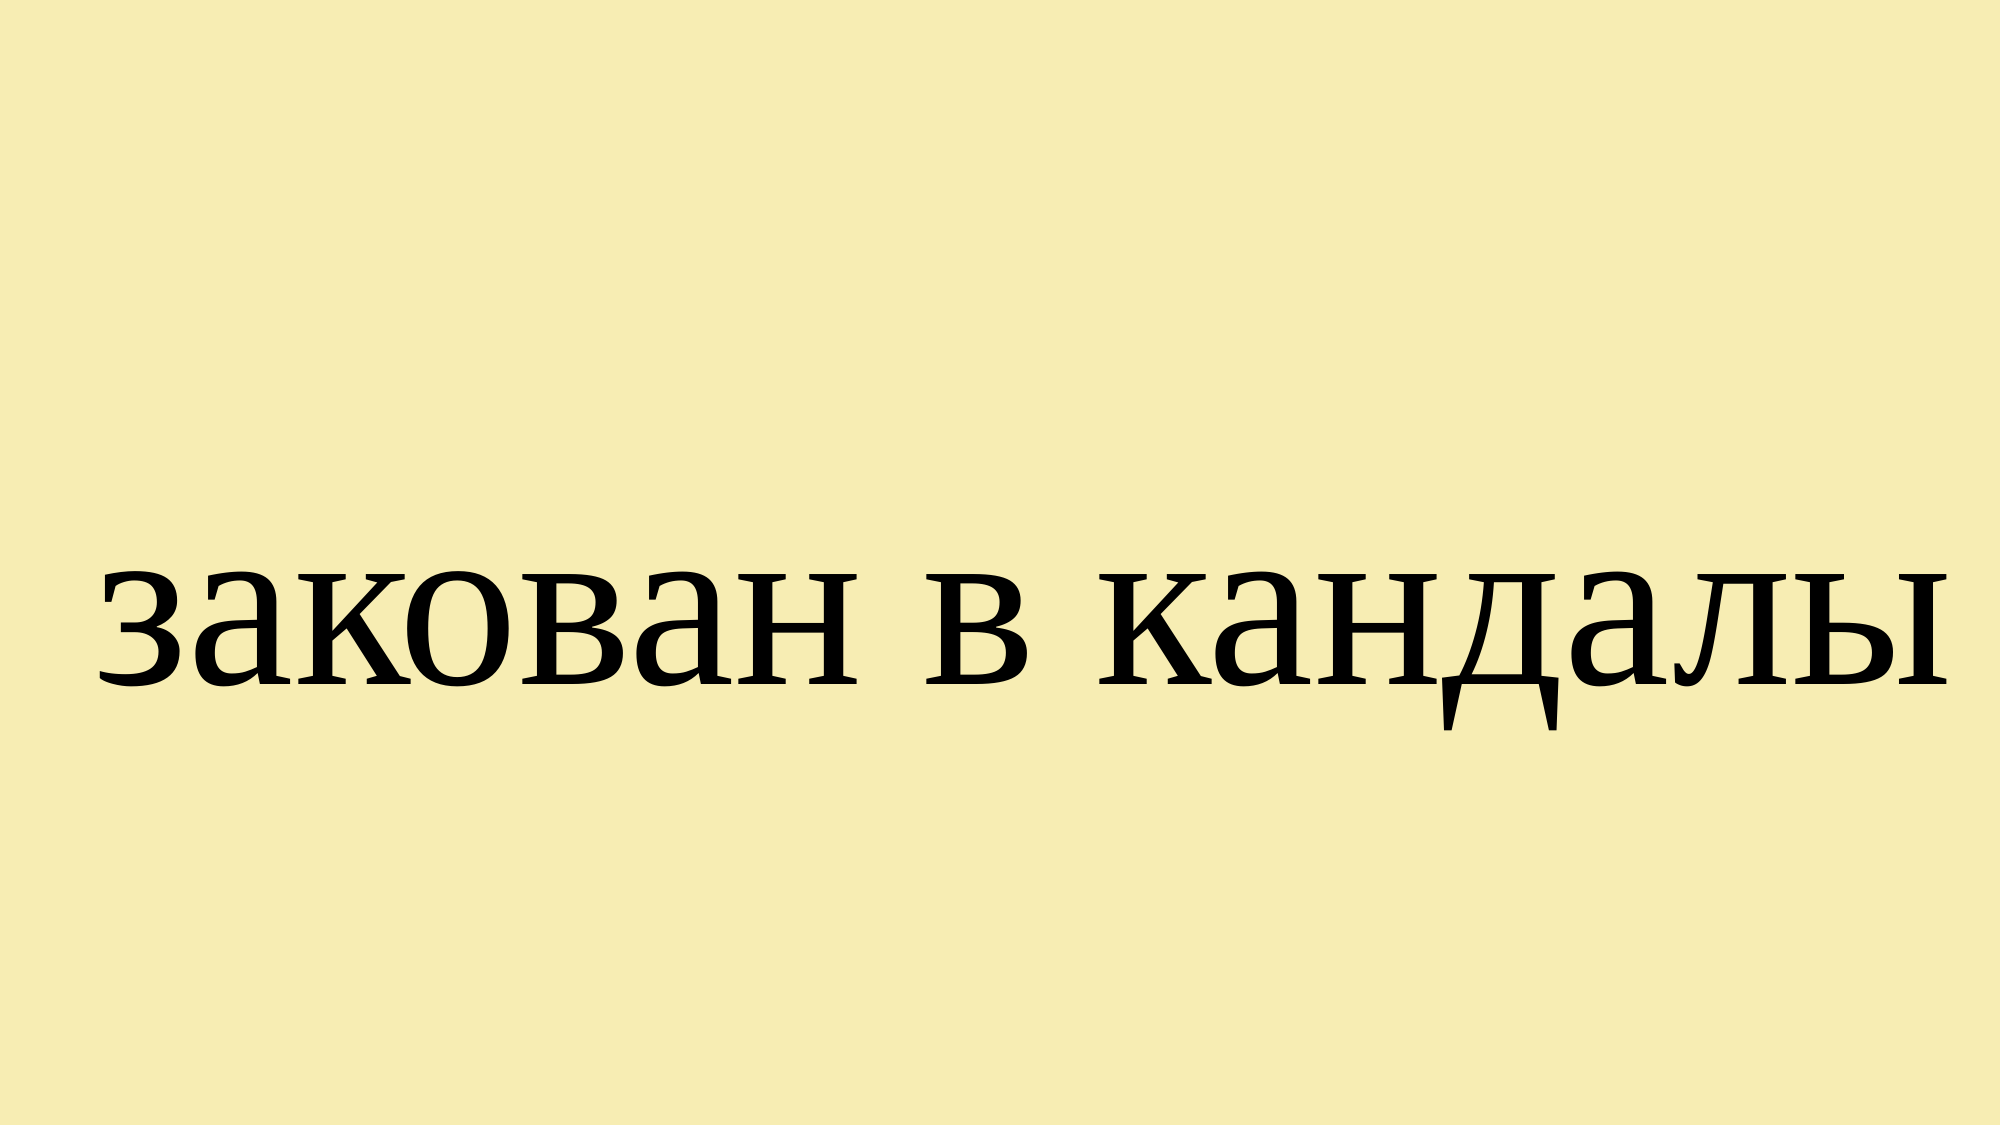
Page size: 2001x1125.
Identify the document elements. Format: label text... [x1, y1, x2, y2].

text_box закован в кандалы [78, 438, 1969, 741]
